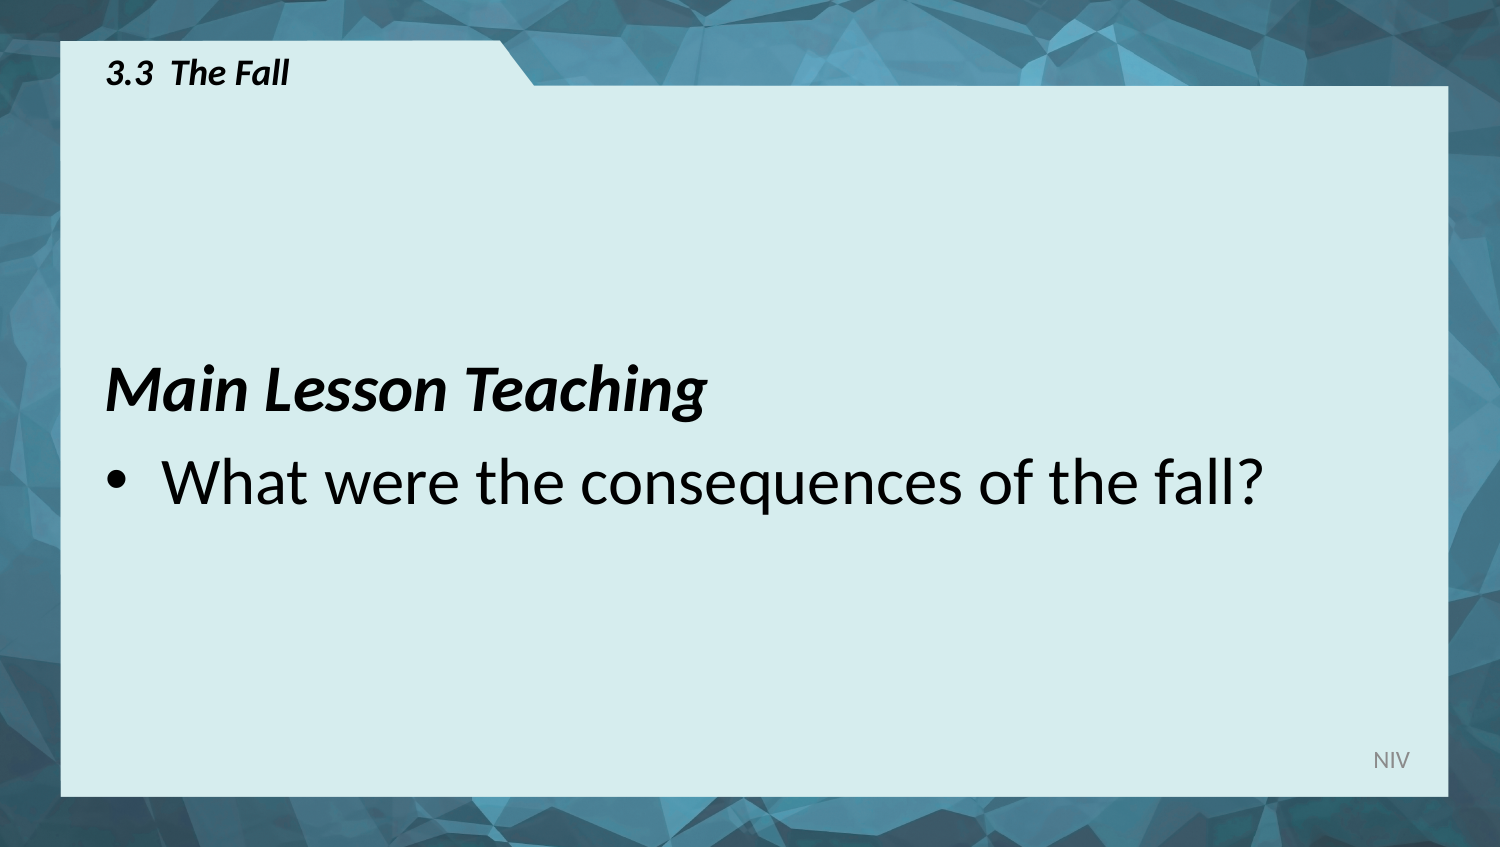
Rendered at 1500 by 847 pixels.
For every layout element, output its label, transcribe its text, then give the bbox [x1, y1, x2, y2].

list Main Lesson Teaching What were the consequences of the fall? [89, 141, 1403, 722]
footer NIV [950, 736, 1425, 782]
picture [0, 0, 1500, 847]
title 3.3 The Fall [89, 33, 1420, 108]
